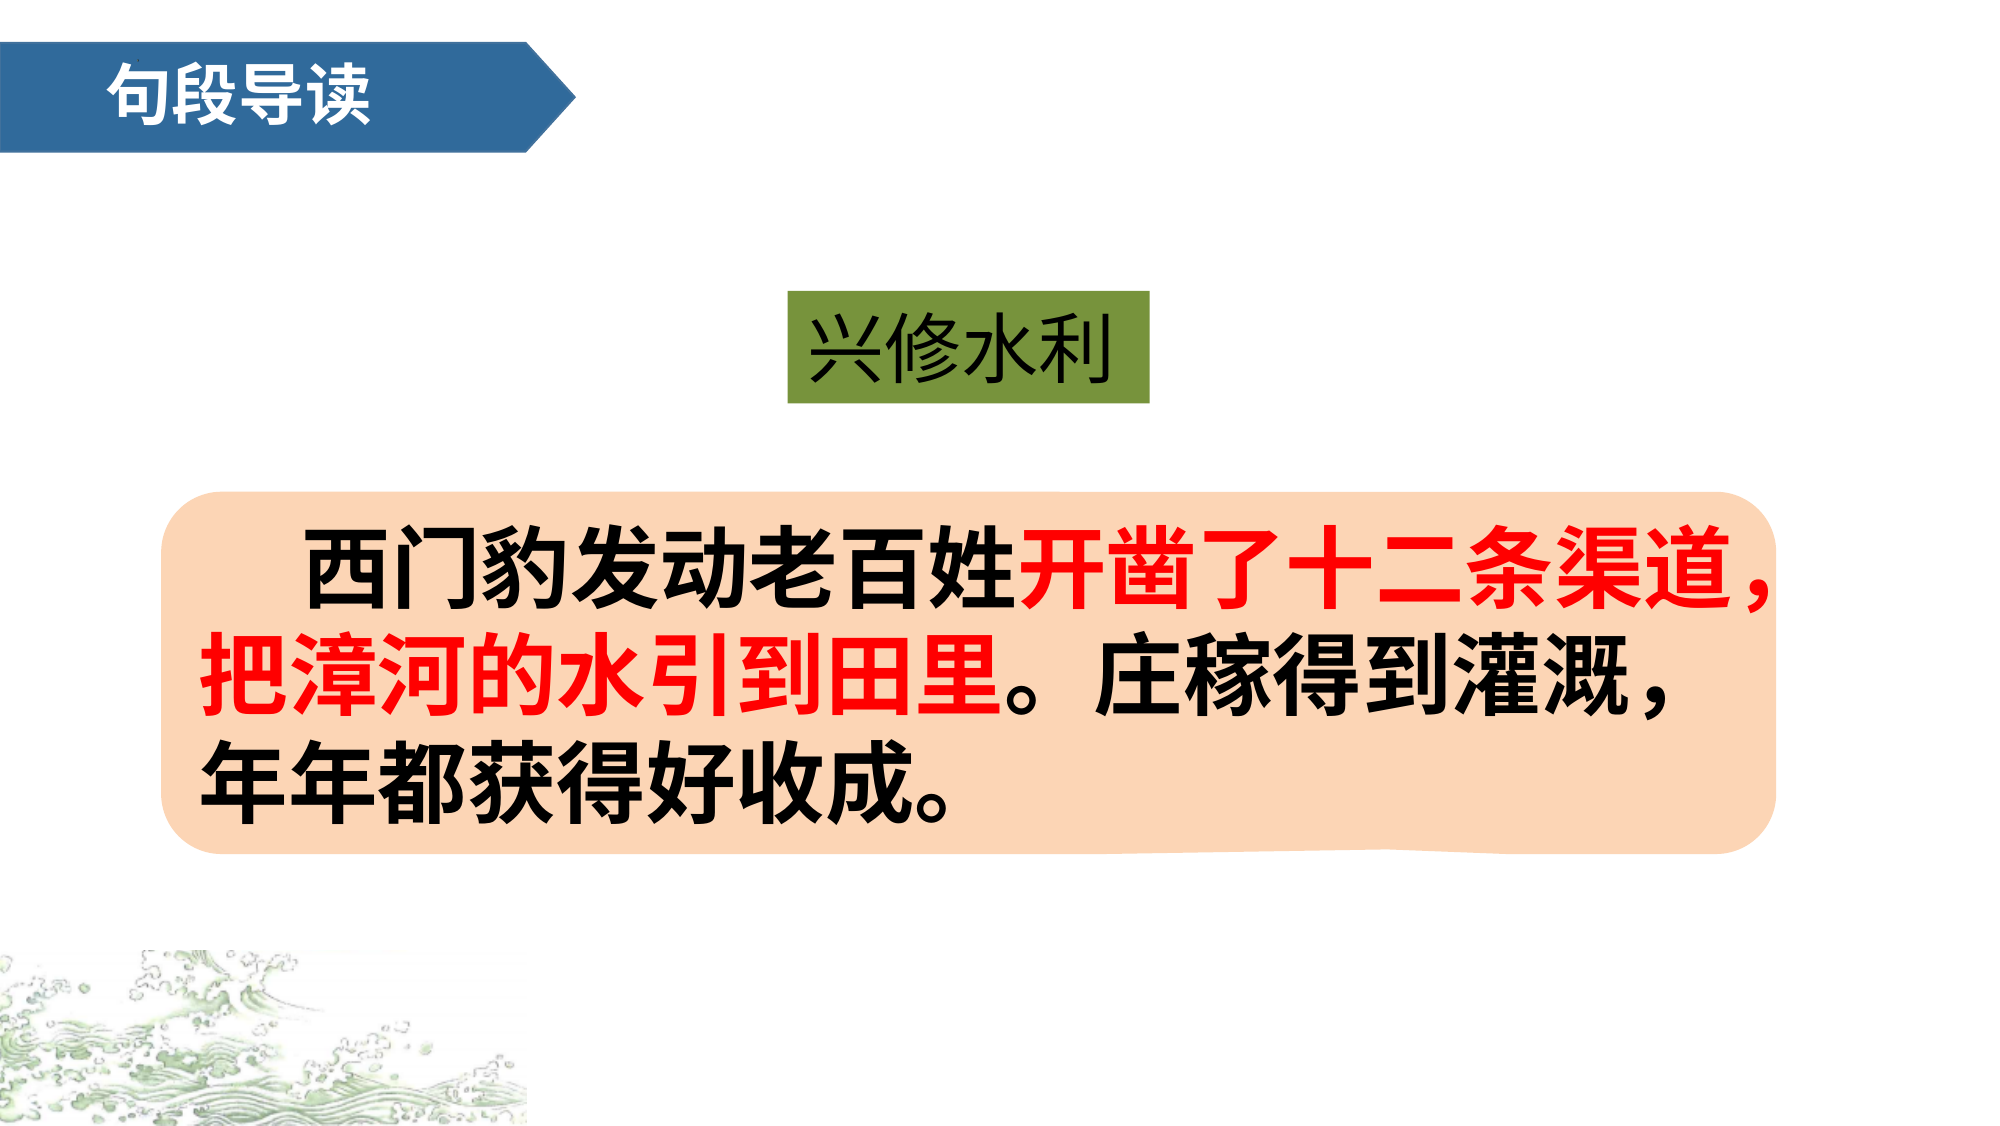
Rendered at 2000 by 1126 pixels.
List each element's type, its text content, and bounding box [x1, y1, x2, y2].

text_box 句段导读 [90, 54, 424, 137]
text_box 兴修水利 [787, 290, 1150, 404]
picture [0, 950, 527, 1126]
text_box 西门豹发动老百姓开凿了十二条渠道，把漳河的水引到田里。庄稼得到灌溉，年年都获得好收成。 [159, 489, 1779, 857]
